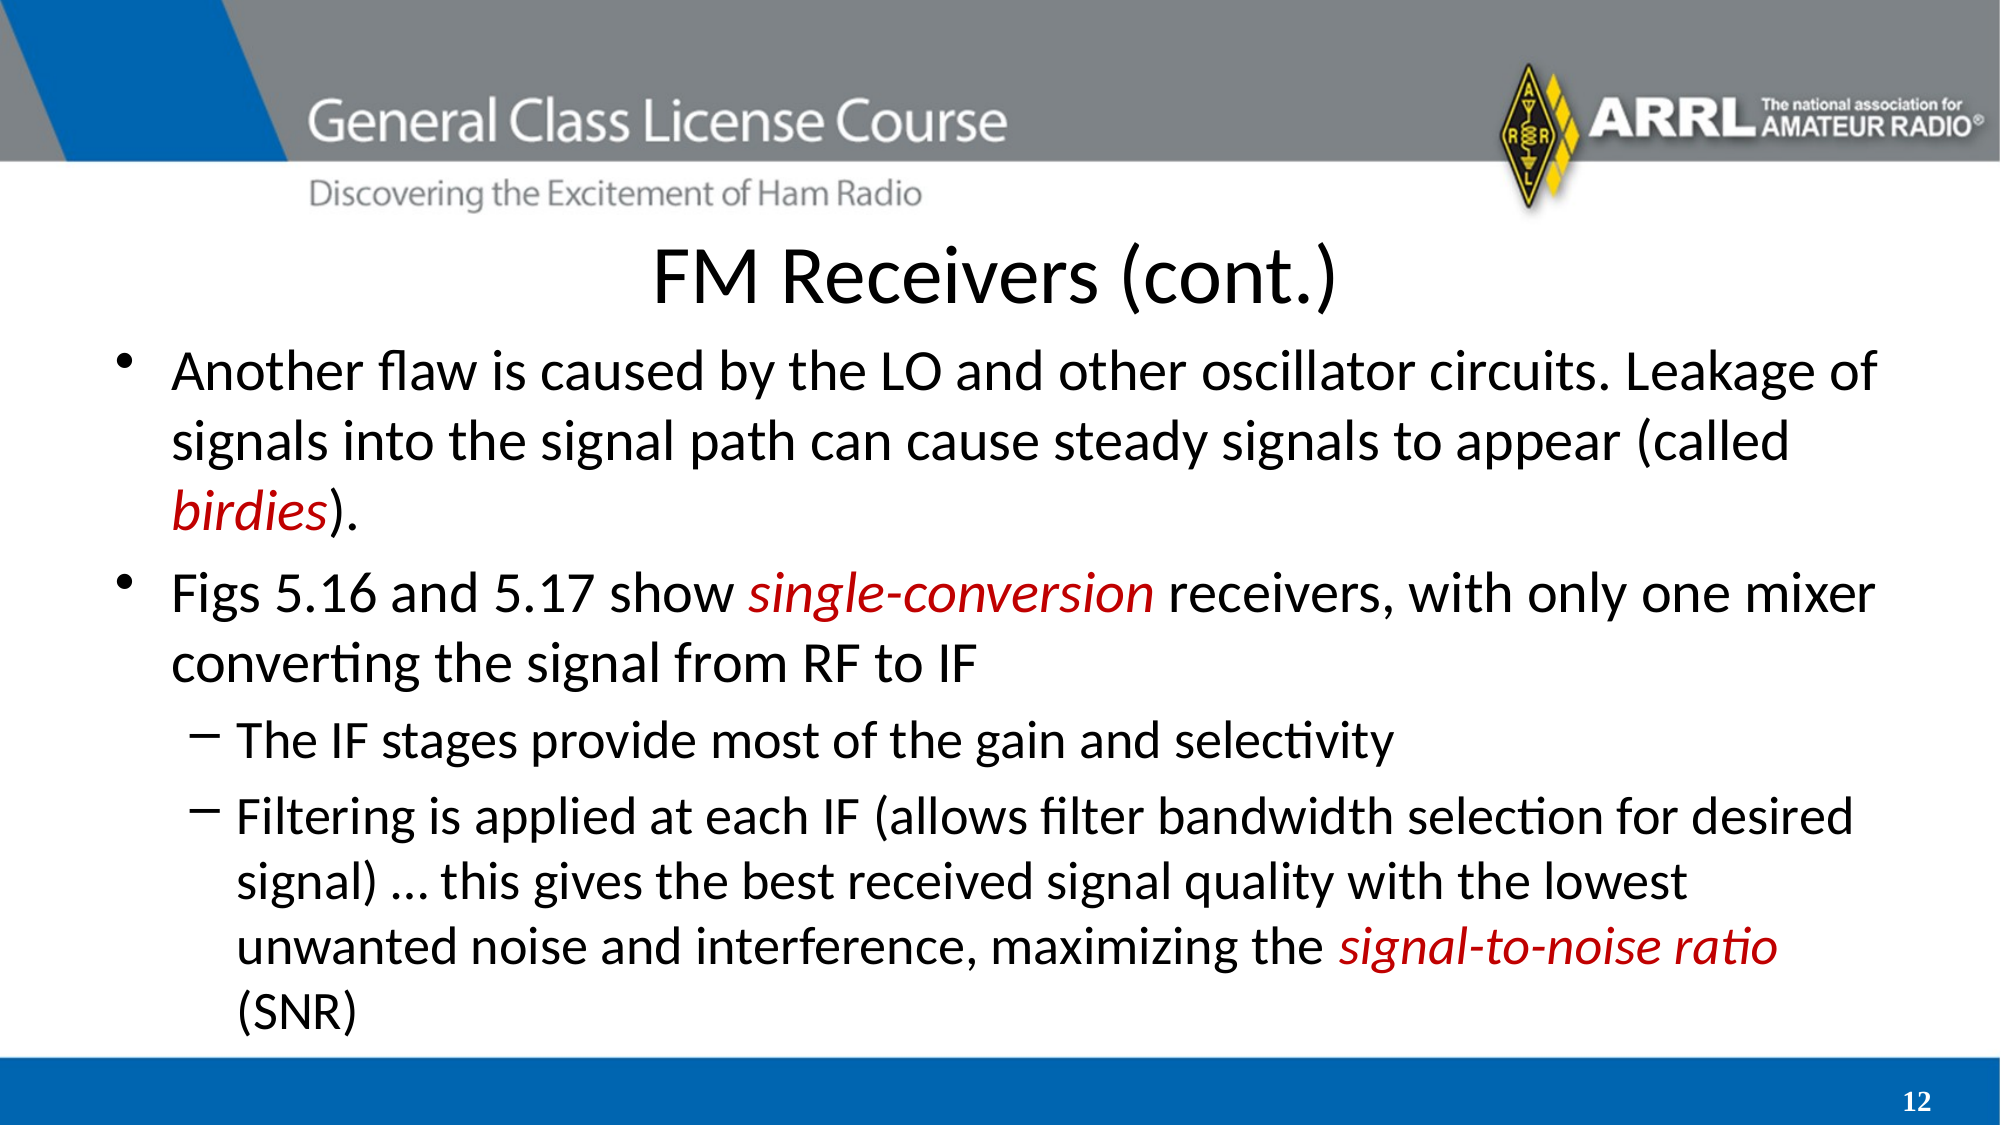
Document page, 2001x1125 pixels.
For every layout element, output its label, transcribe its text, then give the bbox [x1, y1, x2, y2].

picture [0, 0, 2001, 1125]
title FM Receivers (cont.) [96, 212, 1897, 356]
list Another flaw is caused by the LO and other oscillator circuits. Leakage of signals into the signal path can cause steady signals to appear (called birdies). Figs 5.16 and 5.17 show single-conversion receivers, with only one mixer converting the signal from RF to IF The IF stages provide most of the gain and selectivity Filtering is applied at each IF (allows filter bandwidth selection for desired signal) … this gives the best received signal quality with the lowest unwanted noise and interference, maximizing the signal-to-noise ratio (SNR) [99, 324, 1900, 1075]
